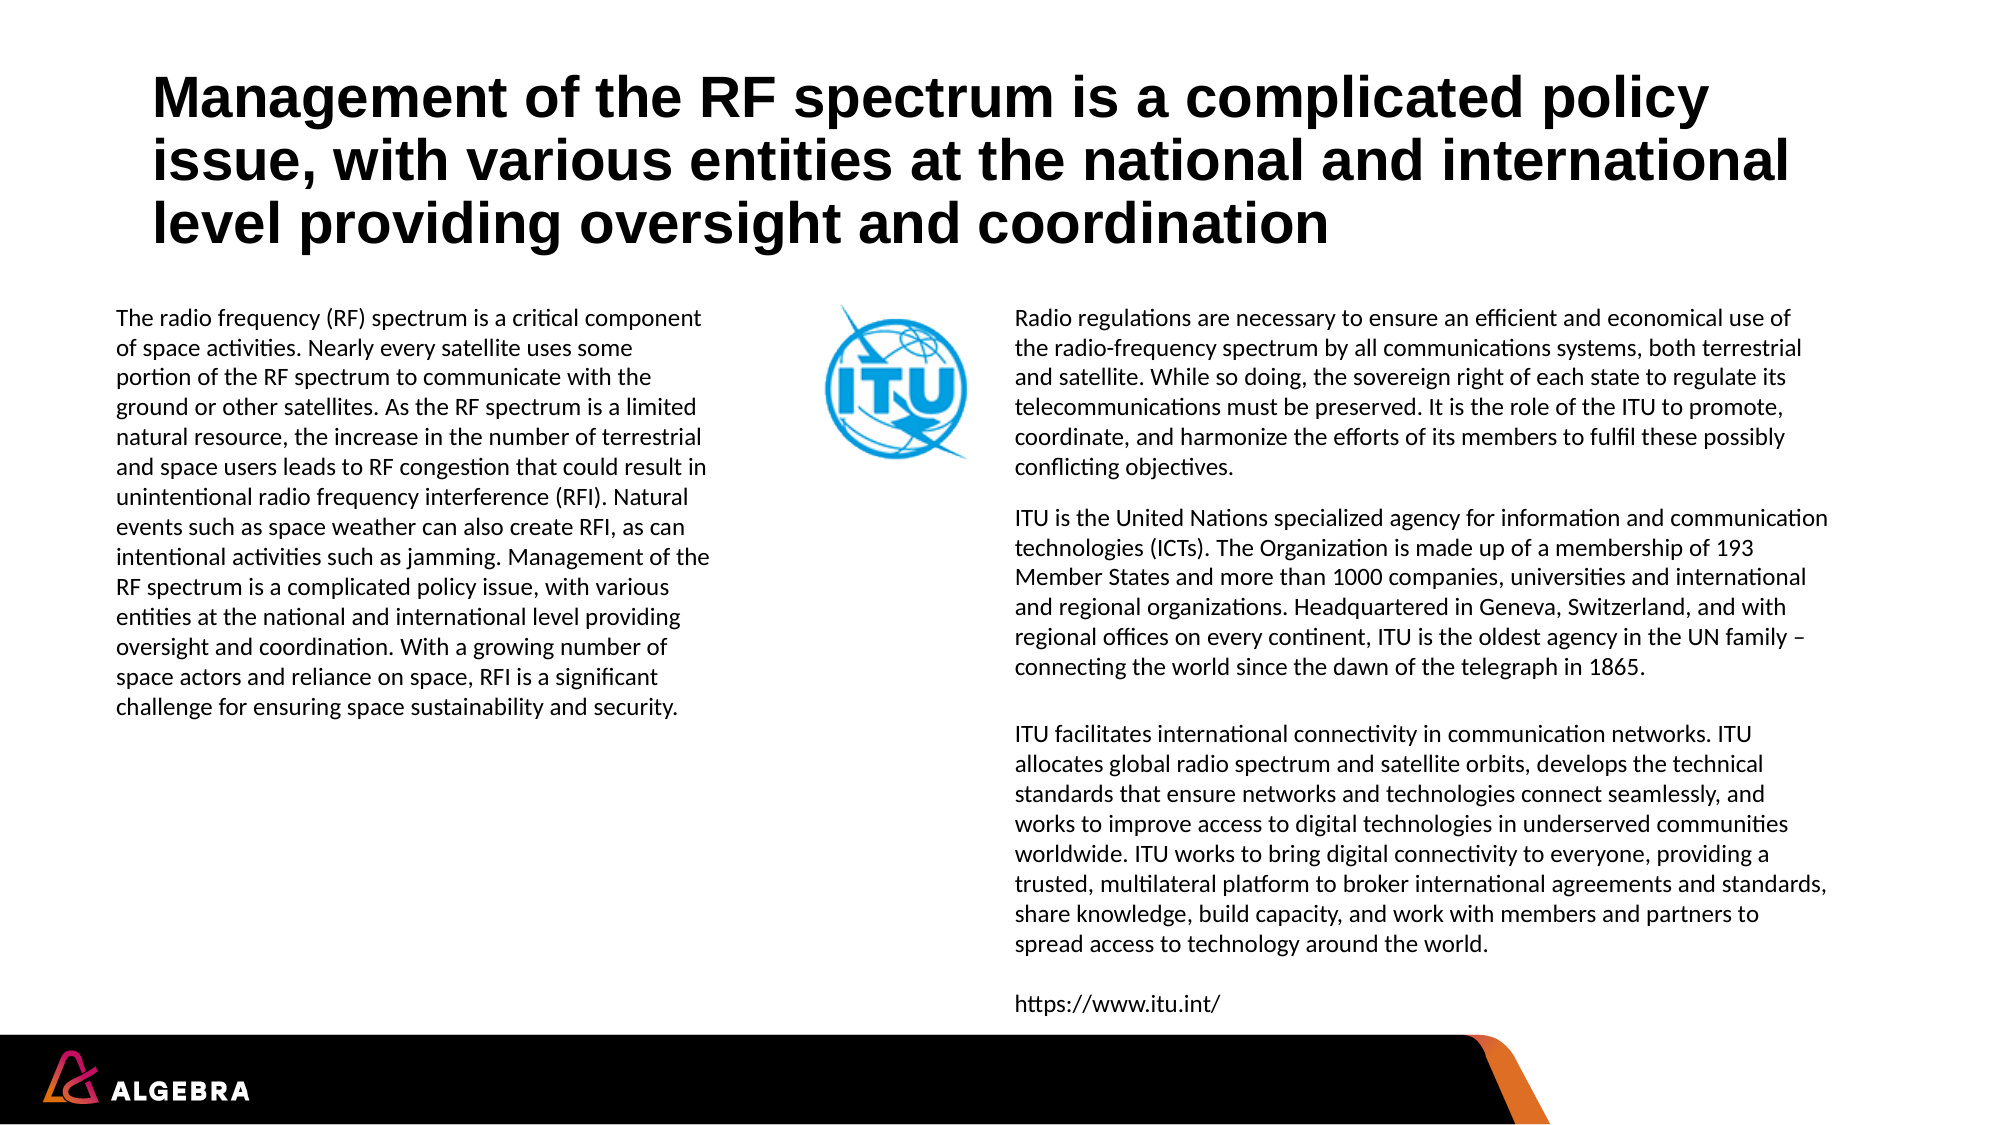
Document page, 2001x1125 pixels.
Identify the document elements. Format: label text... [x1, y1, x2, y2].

title Management of the RF spectrum is a complicated policy issue, with various entities at the national and international level providing oversight and coordination [137, 59, 1863, 278]
text_box ITU is the United Nations specialized agency for information and communication technologies (ICTs). The Organization is made up of a membership of 193 Member States and more than 1000 companies, universities and international and regional organizations. Headquartered in Geneva, Switzerland, and with regional offices on every continent, ITU is the oldest agency in the UN family – connecting the world since the dawn of the telegraph in 1865.​ [999, 493, 1848, 694]
text_box https://www.itu.int/ [999, 979, 1901, 1027]
text_box The radio frequency (RF) spectrum is a critical component of space activities. Nearly every satellite uses some portion of the RF spectrum to communicate with the ground or other satellites. As the RF spectrum is a limited natural resource, the increase in the number of terrestrial and space users leads to RF congestion that could result in unintentional radio frequency interference (RFI). Natural events such as space weather can also create RFI, as can intentional activities such as jamming. Management of the RF spectrum is a complicated policy issue, with various entities at the national and international level providing oversight and coordination. With a growing number of space actors and reliance on space, RFI is a significant challenge for ensuring space sustainability and security. [100, 293, 729, 1026]
text_box Radio regulations are necessary to ensure an efficient and economical use of the radio-frequency spectrum by all communications systems, both terrestrial and satellite. While so doing, the sovereign right of each state to regulate its telecommunications must be preserved. It is the role of the ITU to promote, coordinate, and harmonize the efforts of its members to fulfil these possibly conflicting objectives. [999, 293, 1848, 477]
picture [818, 294, 977, 477]
picture [0, 1034, 1733, 1125]
text_box ITU facilitates international connectivity in communication networks. ITU allocates global radio spectrum and satellite orbits, develops the technical standards that ensure networks and technologies connect seamlessly, and works to improve access to digital technologies in underserved communities worldwide. ITU works to bring digital connectivity to everyone, providing a trusted, multilateral platform to broker international agreements and standards, share knowledge, build capacity, and work with members and partners to spread access to technology around the world.​​ [999, 709, 1848, 964]
